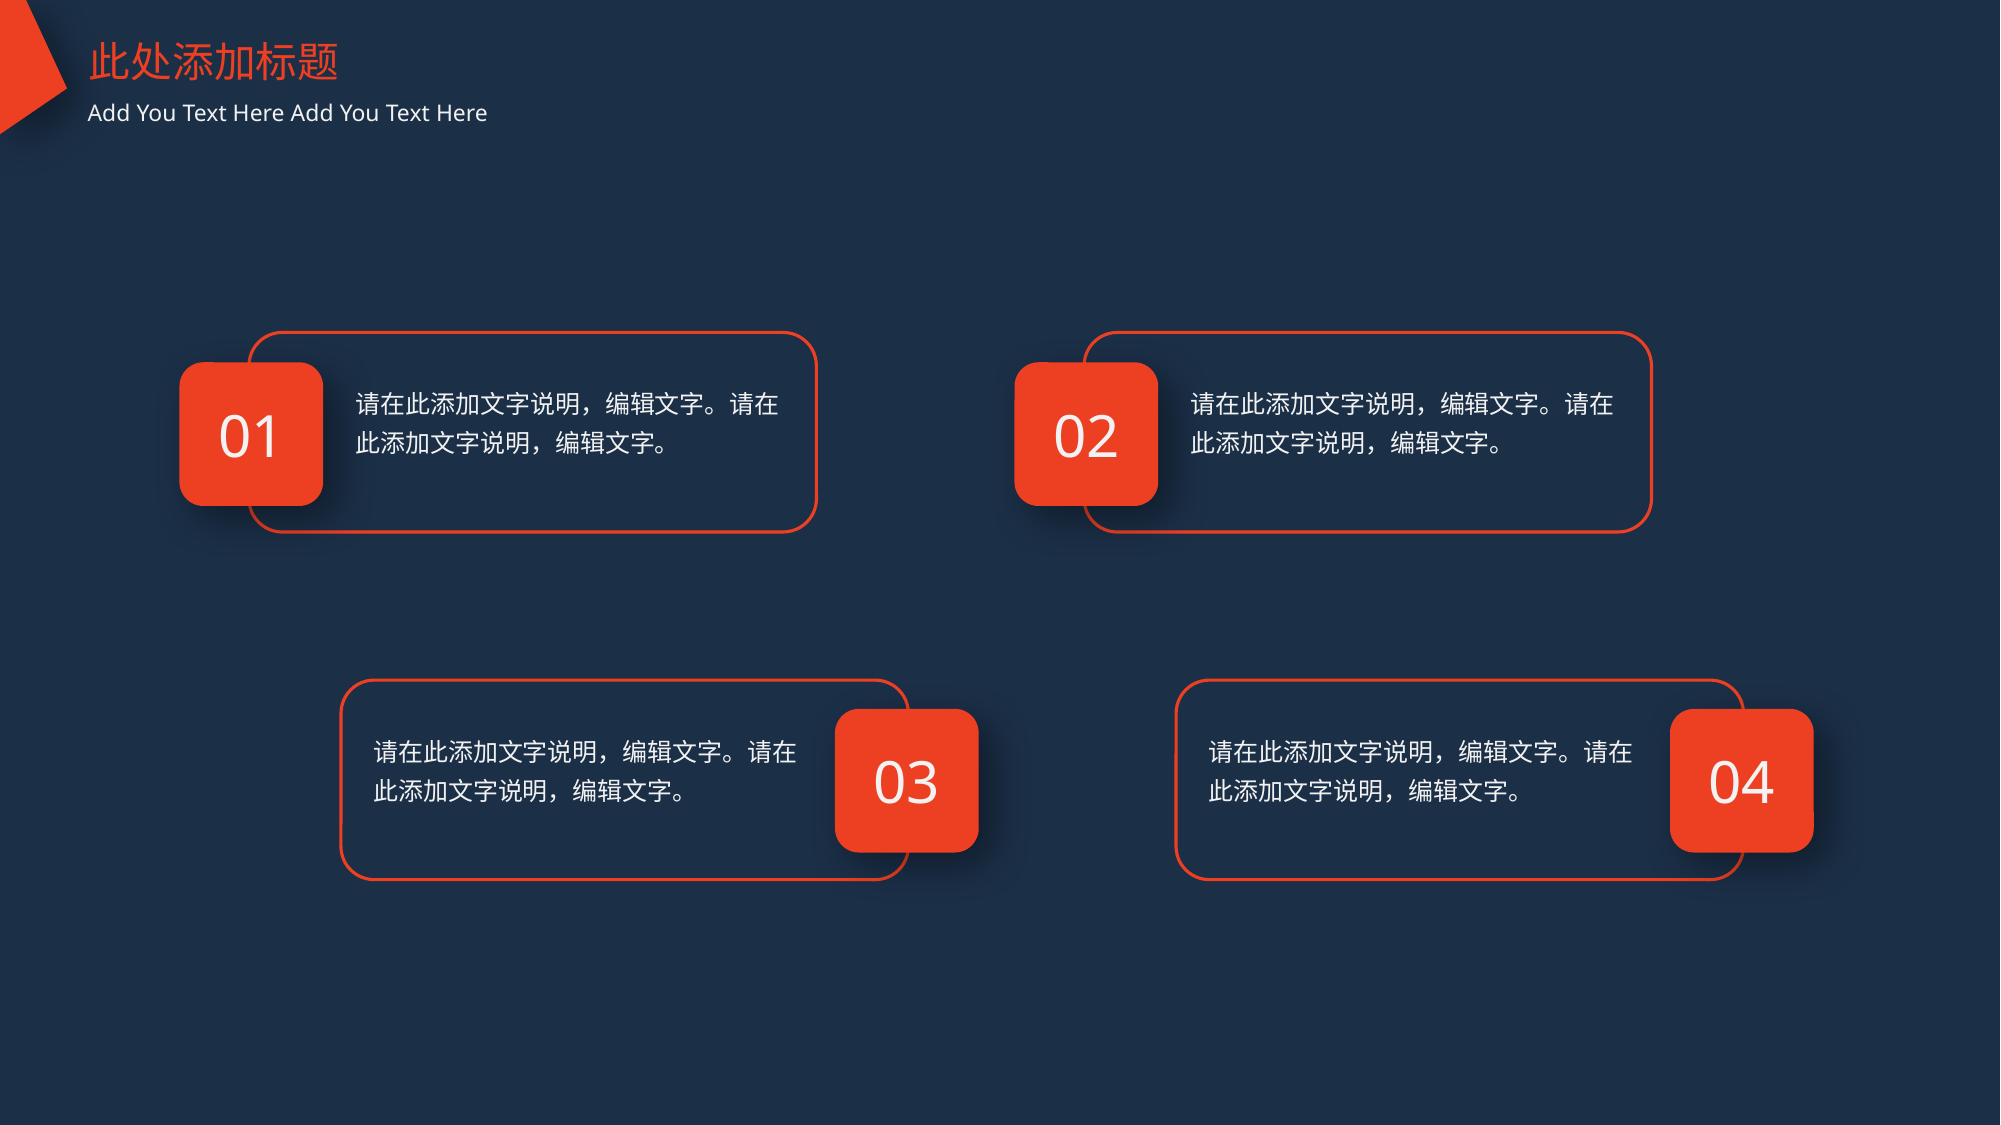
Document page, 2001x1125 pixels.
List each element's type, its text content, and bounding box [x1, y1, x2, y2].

text_box Add You Text Here Add You Text Here [82, 83, 532, 134]
text_box 请在此添加文字说明，编辑文字。请在此添加文字说明，编辑文字。 [340, 372, 800, 466]
text_box 此处添加标题 [77, 28, 355, 83]
text_box 01 [179, 362, 324, 506]
text_box [1088, 332, 1652, 533]
text_box 请在此添加文字说明，编辑文字。请在此添加文字说明，编辑文字。 [1175, 372, 1635, 466]
text_box 02 [1014, 362, 1159, 506]
text_box [253, 332, 817, 533]
text_box 03 [834, 708, 979, 853]
text_box [1176, 680, 1739, 880]
text_box 请在此添加文字说明，编辑文字。请在此添加文字说明，编辑文字。 [358, 720, 818, 813]
text_box [0, 0, 68, 135]
text_box [340, 680, 904, 880]
text_box 请在此添加文字说明，编辑文字。请在此添加文字说明，编辑文字。 [1193, 720, 1653, 813]
text_box 04 [1670, 708, 1814, 853]
